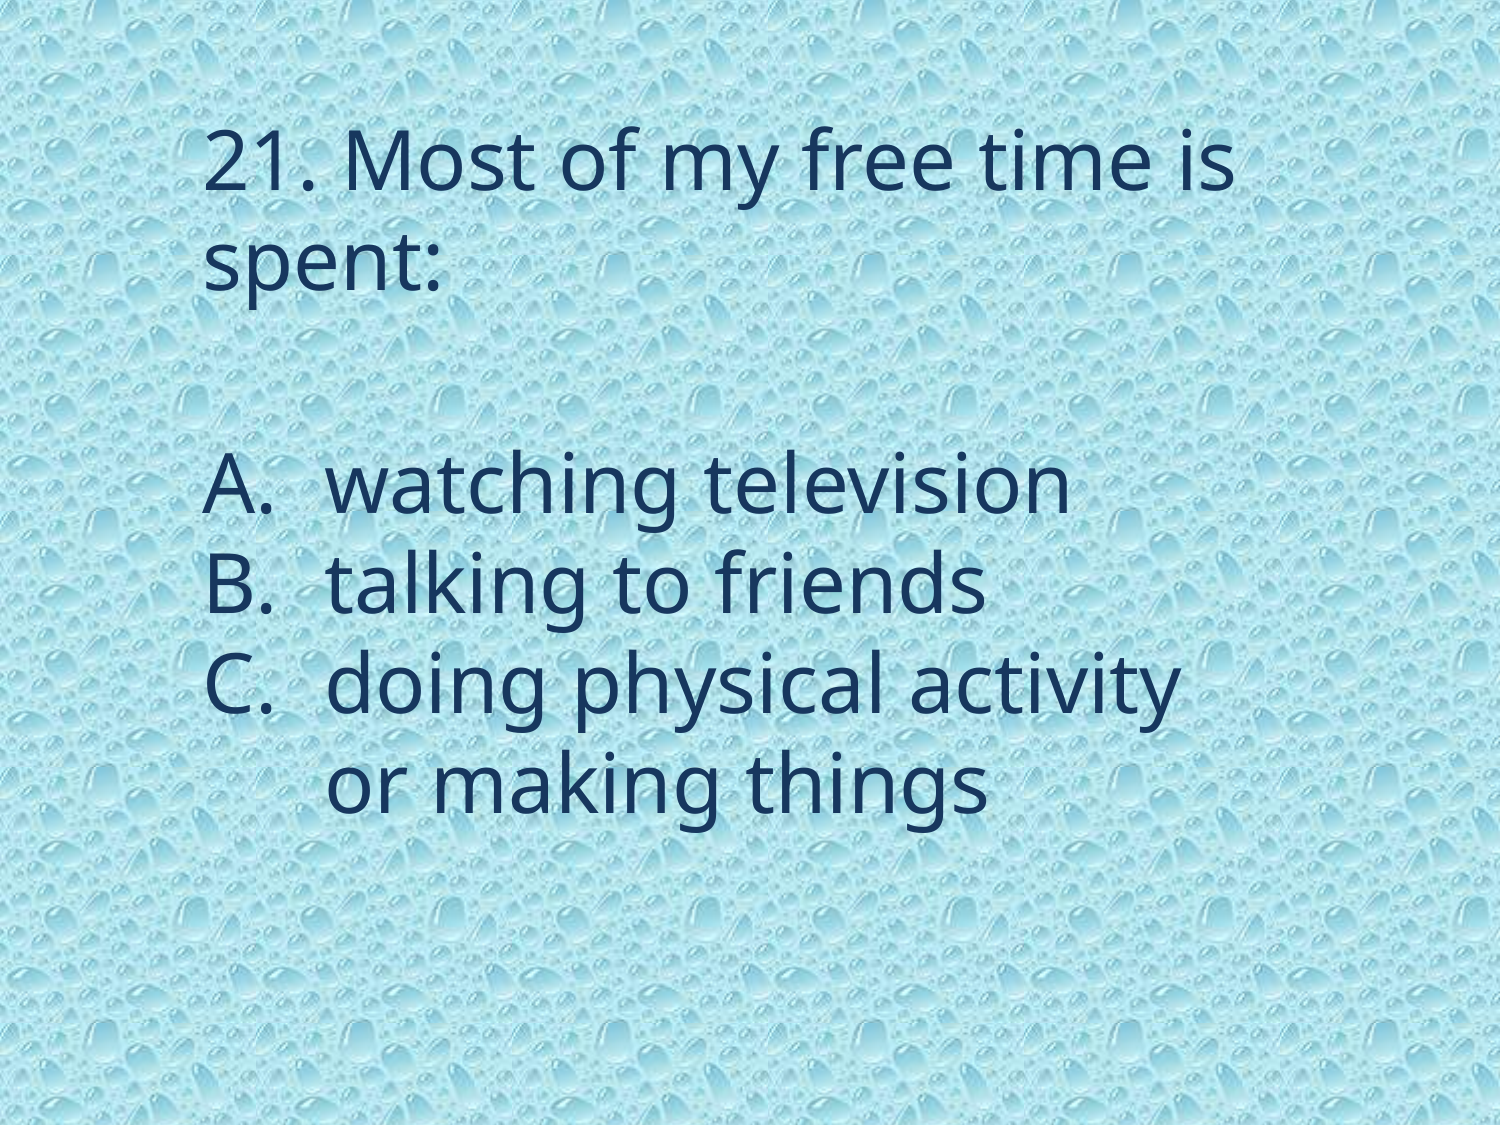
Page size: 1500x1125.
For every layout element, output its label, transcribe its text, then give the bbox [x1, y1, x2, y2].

text_box 21. Most of my free time is spent: watching television talking to friends doing physical activity or making things [187, 100, 1263, 838]
picture [0, 0, 1500, 1125]
